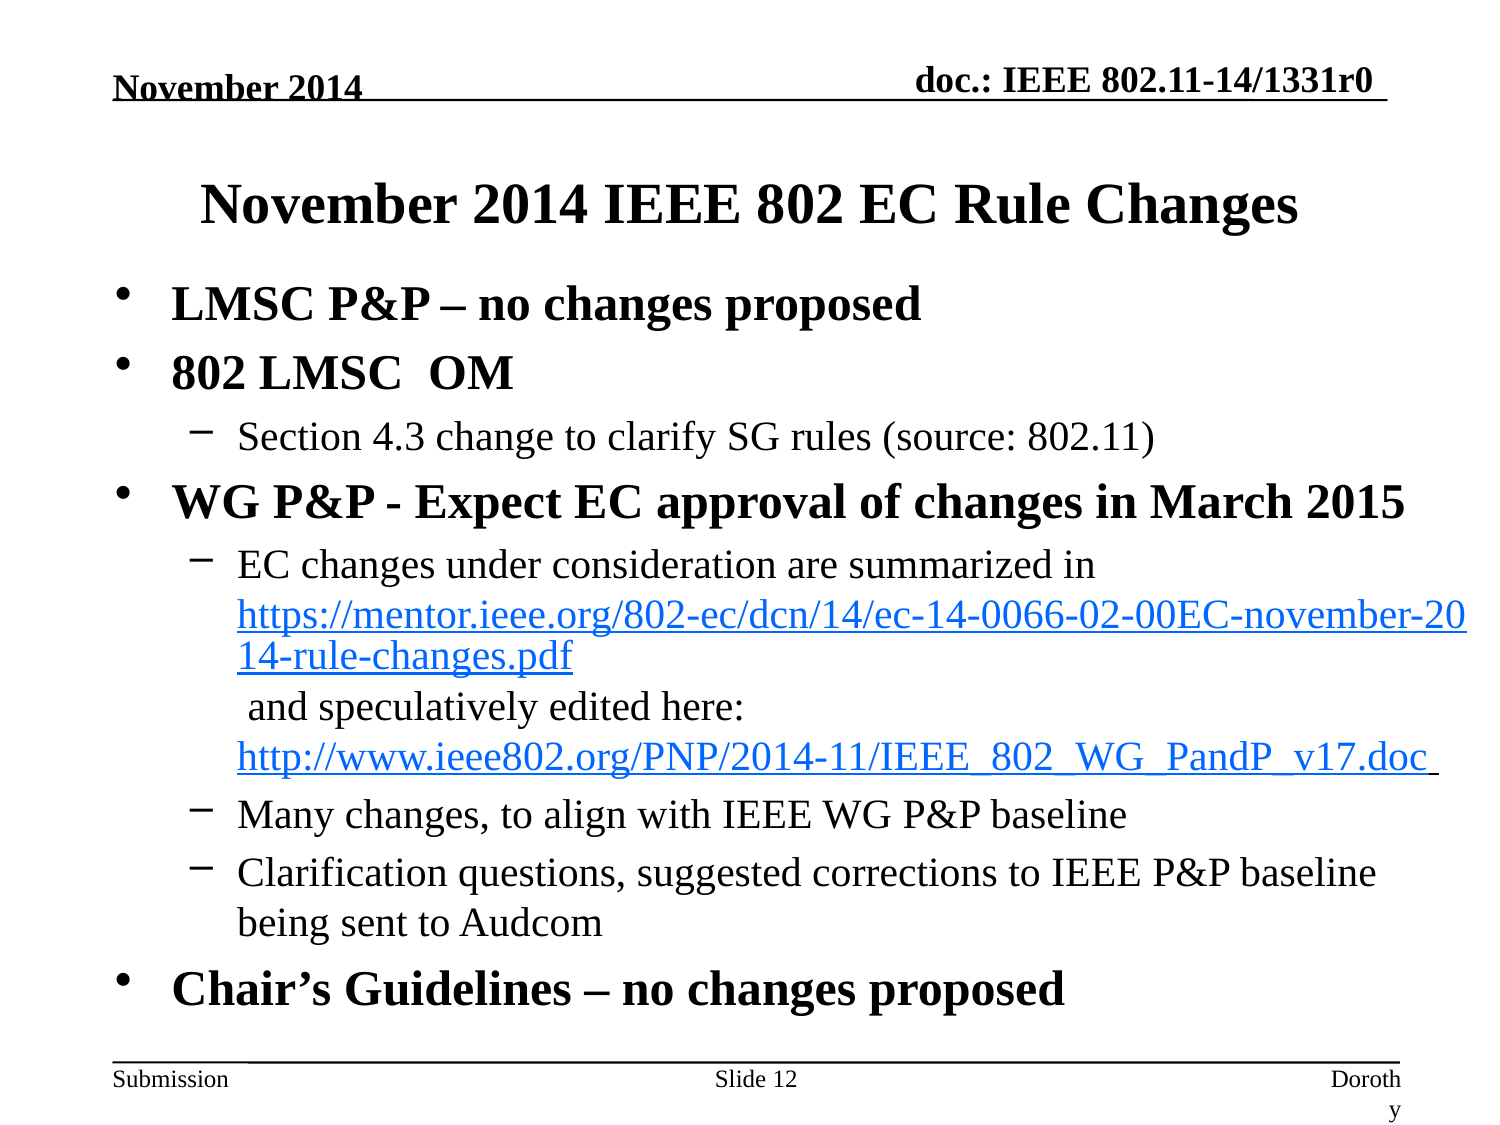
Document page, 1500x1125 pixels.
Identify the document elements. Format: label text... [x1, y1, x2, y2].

title November 2014 IEEE 802 EC Rule Changes [24, 112, 1476, 288]
slide_number Slide 12 [712, 1061, 800, 1093]
list LMSC P&P – no changes proposed 802 LMSC OM Section 4.3 change to clarify SG rules (source: 802.11) WG P&P - Expect EC approval of changes in March 2015 EC changes under consideration are summarized in https://mentor.ieee.org/802-ec/dcn/14/ec-14-0066-02-00EC-november-2014-rule-changes.pdf and speculatively edited here: http://www.ieee802.org/PNP/2014-11/IEEE_802_WG_PandP_v17.doc Many changes, to align with IEEE WG P&P baseline Clarification questions, suggested corrections to IEEE P&P baseline being sent to Audcom Chair’s Guidelines – no changes proposed [99, 262, 1488, 1101]
footer Dorothy Stanley (Aruba Networks) [1324, 1061, 1402, 1093]
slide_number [112, 62, 401, 109]
